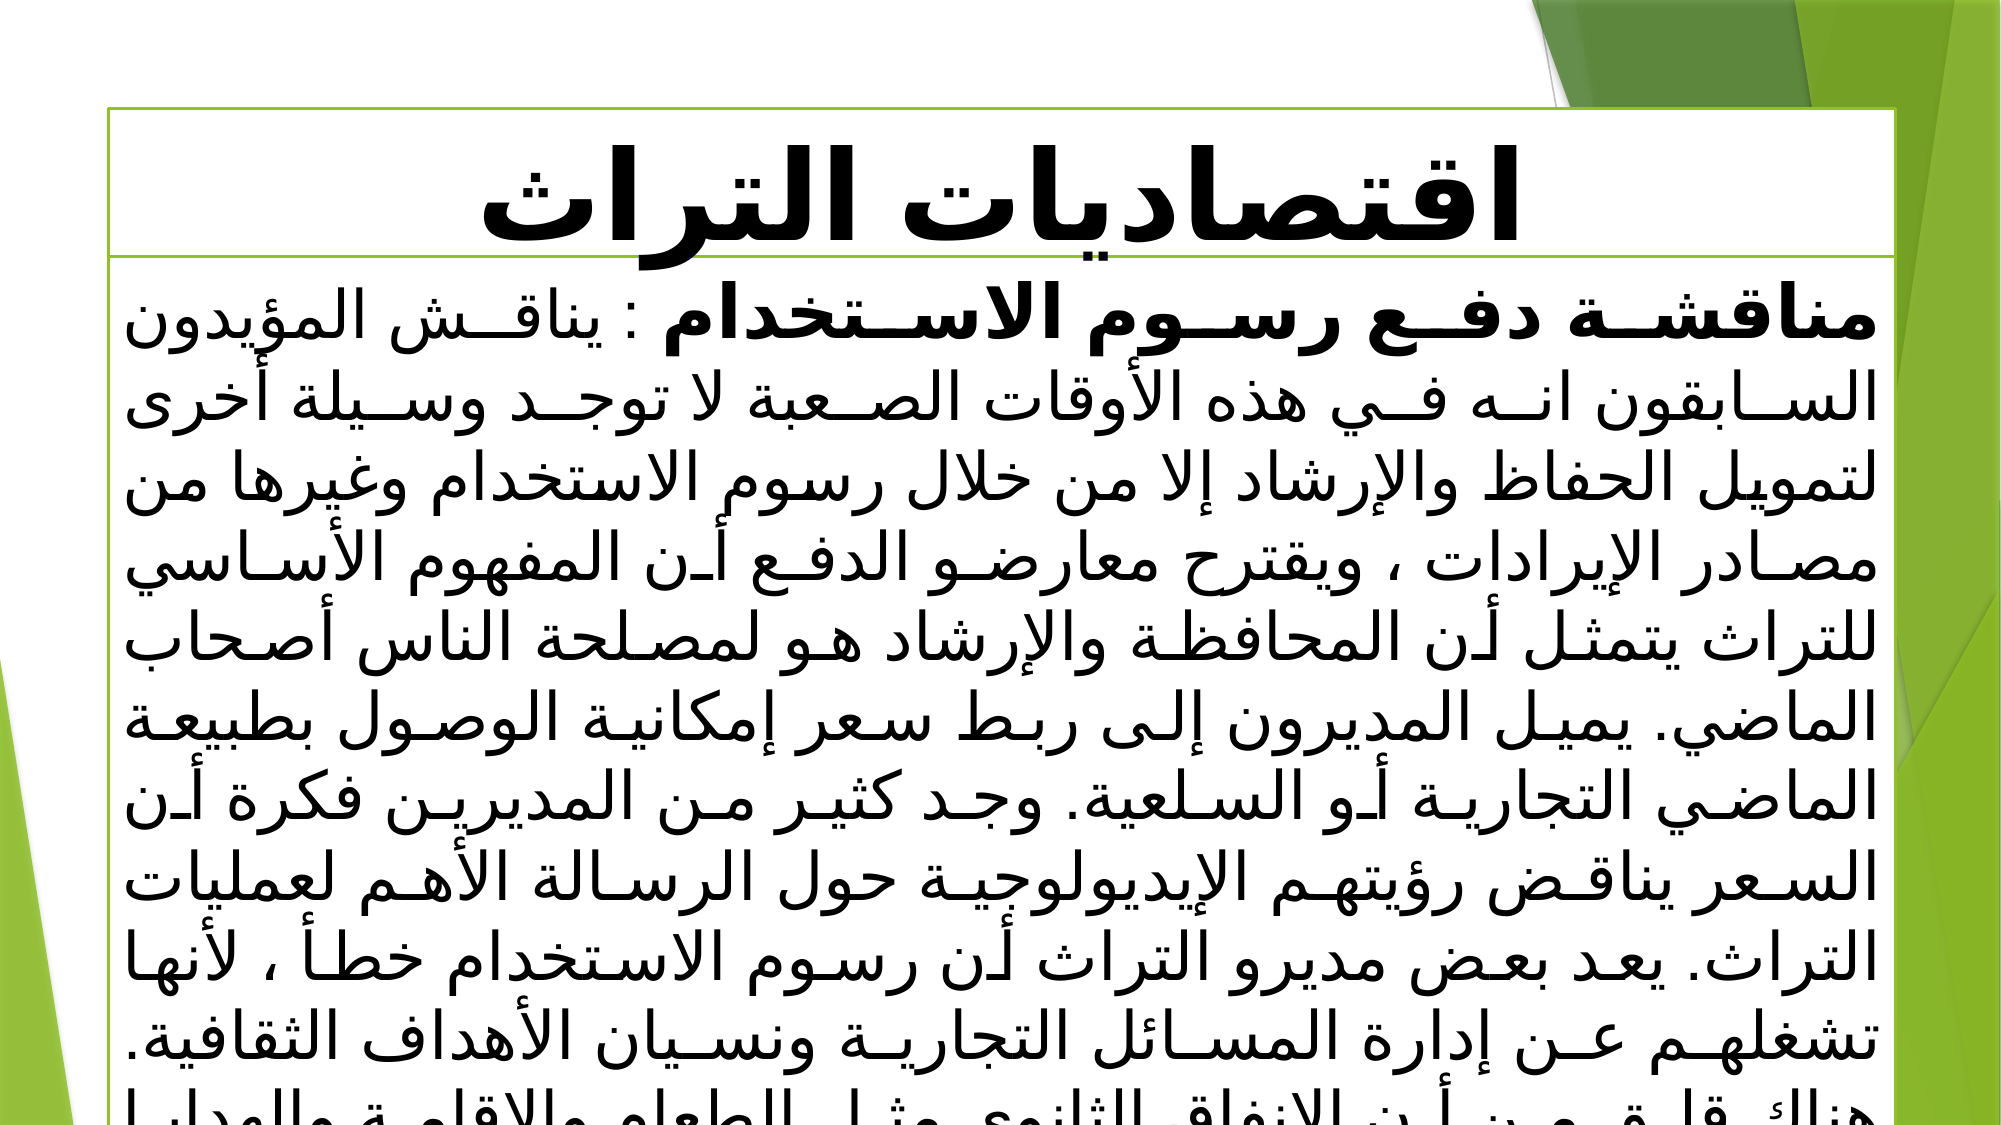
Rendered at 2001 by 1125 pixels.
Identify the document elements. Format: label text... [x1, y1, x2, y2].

title اقتصاديات التراث [107, 107, 1897, 258]
text_box مناقشة دفع رسوم الاستخدام : يناقش المؤيدون السابقون انه في هذه الأوقات الصعبة لا توجد وسيلة أخرى لتمويل الحفاظ والإرشاد إلا من خلال رسوم الاستخدام وغيرها من مصادر الإيرادات ، ويقترح معارضو الدفع أن المفهوم الأساسي للتراث يتمثل أن المحافظة والإرشاد هو لمصلحة الناس أصحاب الماضي. يميل المديرون إلى ربط سعر إمكانية الوصول بطبيعة الماضي التجارية أو السلعية. وجد كثير من المديرين فكرة أن السعر يناقض رؤيتهم الإيديولوجية حول الرسالة الأهم لعمليات التراث. يعد بعض مديرو التراث أن رسوم الاستخدام خطأ ، لأنها تشغلهم عن إدارة المسائل التجارية ونسيان الأهداف الثقافية. هناك قلق من أن الإنفاق الثانوي مثل الطعام والإقامة والهدايا التذكارية سينخفض في حال فرض رسوم الدخول لفرض رسوم الجواذب التراثية. [107, 258, 1897, 1125]
